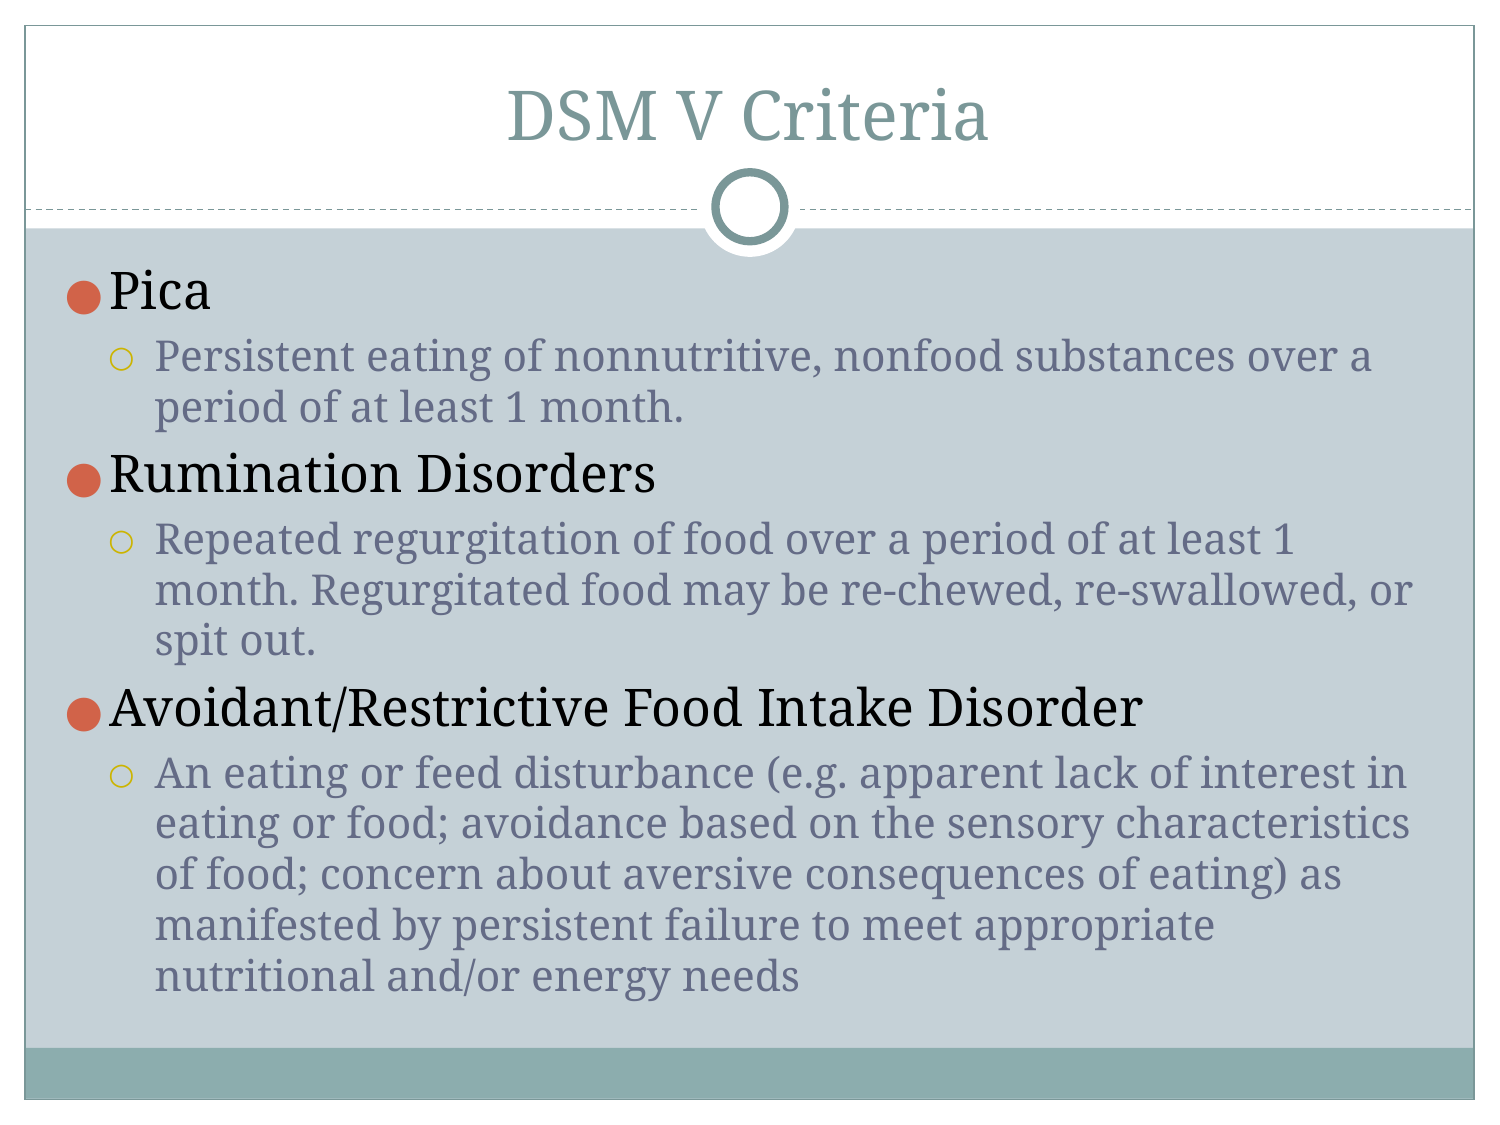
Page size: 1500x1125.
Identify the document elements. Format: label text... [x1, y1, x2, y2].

list Pica Persistent eating of nonnutritive, nonfood substances over a period of at least 1 month. Rumination Disorders Repeated regurgitation of food over a period of at least 1 month. Regurgitated food may be re-chewed, re-swallowed, or spit out. Avoidant/Restrictive Food Intake Disorder An eating or feed disturbance (e.g. apparent lack of interest in eating or food; avoidance based on the sensory characteristics of food; concern about aversive consequences of eating) as manifested by persistent failure to meet appropriate nutritional and/or energy needs [49, 250, 1445, 1001]
title DSM V Criteria [49, 37, 1450, 162]
